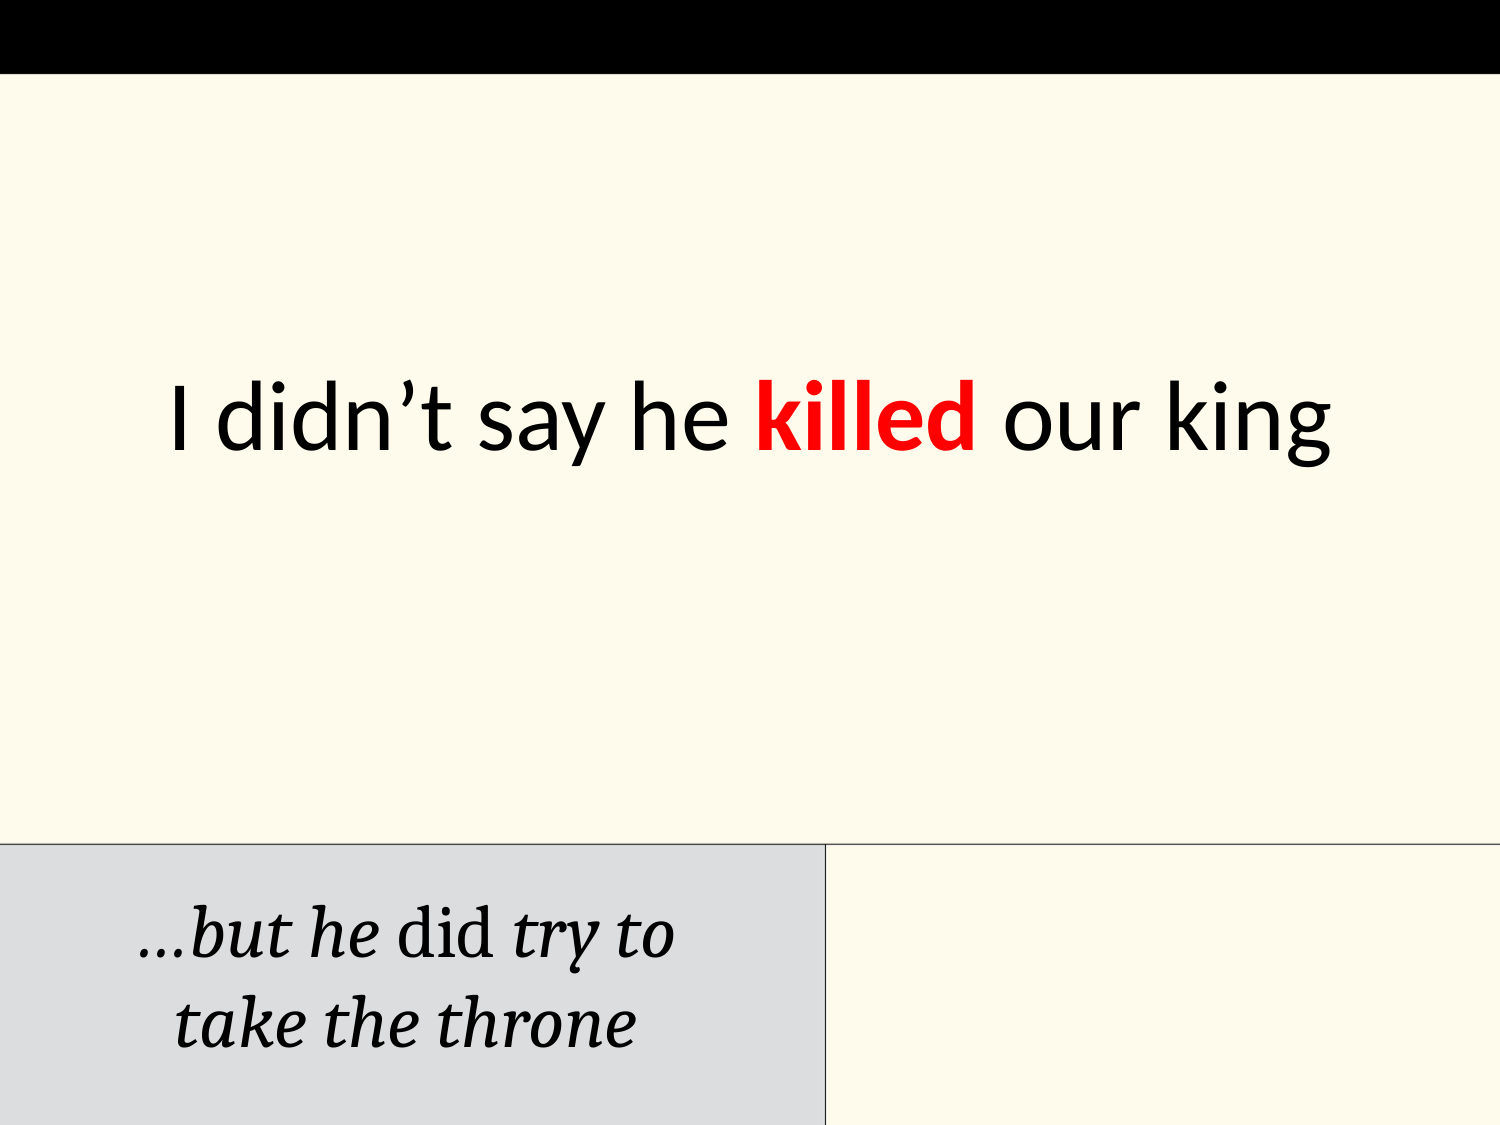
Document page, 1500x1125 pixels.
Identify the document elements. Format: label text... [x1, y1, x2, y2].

list I didn’t say he killed our king [125, 262, 1375, 513]
picture [0, 0, 1500, 1125]
text_box …but he did try to take the throne [50, 874, 763, 1070]
